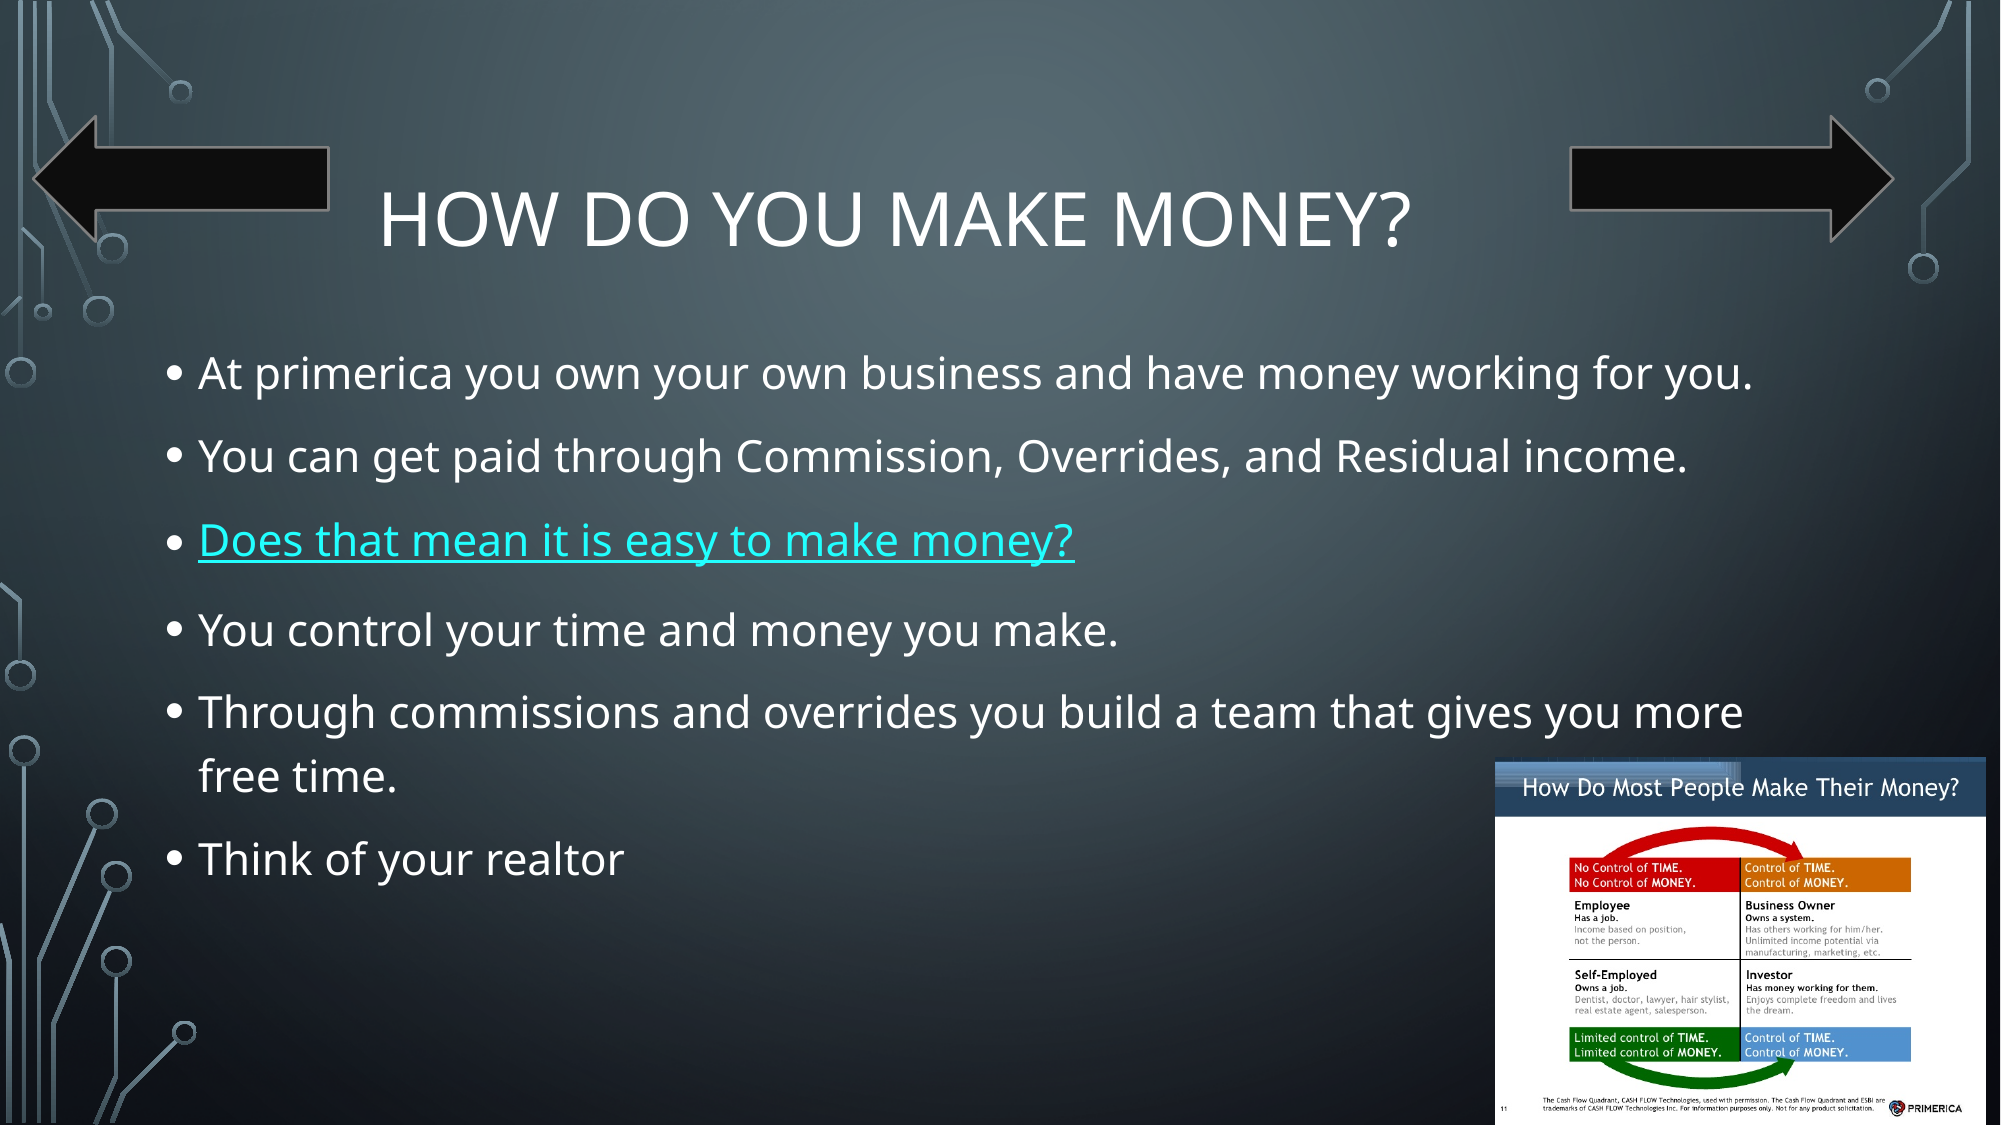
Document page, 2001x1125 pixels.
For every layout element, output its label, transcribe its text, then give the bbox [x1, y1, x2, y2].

list At primerica you own your own business and have money working for you. You can get paid through Commission, Overrides, and Residual income. Does that mean it is easy to make money? You control your time and money you make. Through commissions and overrides you build a team that gives you more free time. Think of your realtor [149, 327, 1775, 959]
title How do you Make Money? [187, 101, 1813, 344]
text_box [1569, 114, 1895, 243]
text_box [32, 114, 330, 243]
picture [1495, 757, 1986, 1125]
